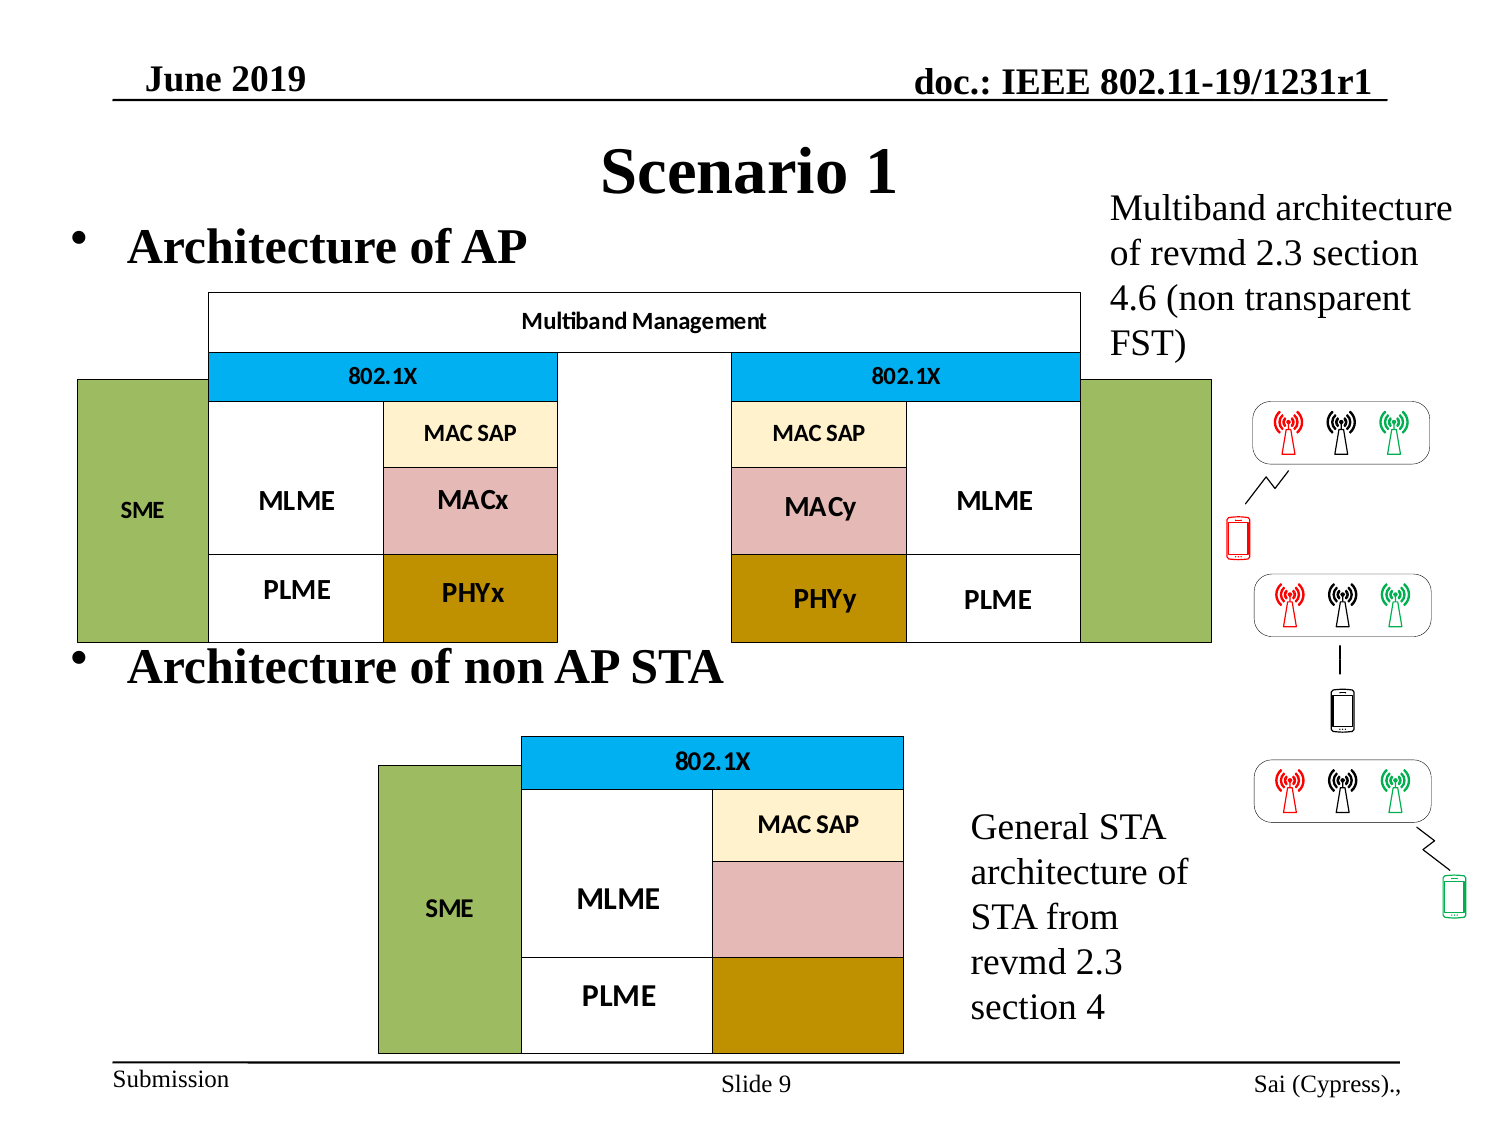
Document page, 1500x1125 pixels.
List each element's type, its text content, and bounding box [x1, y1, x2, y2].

title Scenario 1 [112, 112, 1388, 223]
picture [1224, 399, 1468, 920]
slide_number Slide 9 [712, 1066, 801, 1098]
text_box Multiband architecture of revmd 2.3 section 4.6 (non transparent FST) [1094, 175, 1473, 370]
picture [74, 288, 1214, 644]
text_box General STA architecture of STA from revmd 2.3 section 4 [955, 794, 1219, 1035]
picture [374, 732, 906, 1055]
list Architecture of AP Architecture of non AP STA [55, 206, 1468, 1053]
footer Sai (Cypress)., [949, 1066, 1402, 1098]
